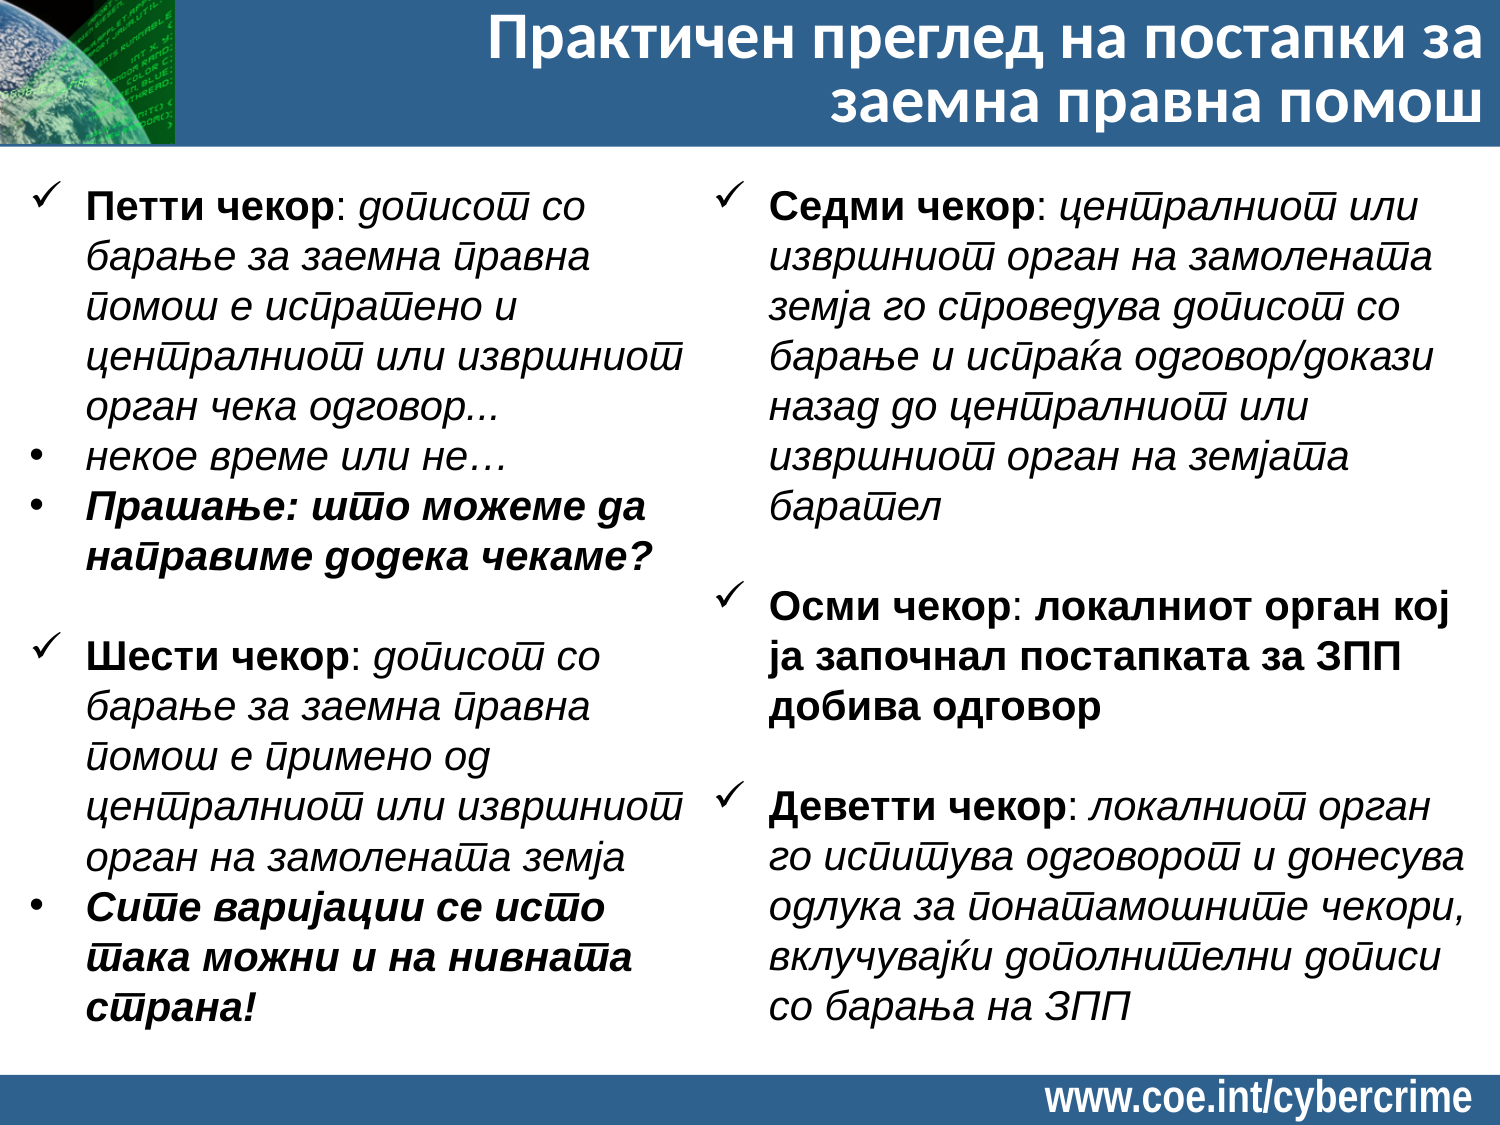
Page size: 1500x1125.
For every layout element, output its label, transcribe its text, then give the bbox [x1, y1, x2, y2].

text_box Седми чекор: централниот или извршниот орган на замолената земја го спроведува дописот со барање и испраќа одговор/докази назад до централниот или извршниот орган на земјата барател Осми чекор: локалниот орган кој ја започнал постапката за ЗПП добива одговор Деветти чекор: локалниот орган го испитува одговорот и донесува одлука за понатамошните чекори, вклучувајќи дополнителни дописи со барања на ЗПП [697, 171, 1500, 1037]
text_box Петти чекор: дописот со барање за заемна правна помош е испратено и централниот или извршниот орган чека одговор... некое време или не… Прашање: што можеме да направиме додека чекаме? Шести чекор: дописот со барање за заемна правна помош е примено од централниот или извршниот орган на замолената земја Сите варијации се исто така можни и на нивната страна! [14, 171, 697, 1037]
text_box www.coe.int/cybercrime [1030, 1059, 1500, 1125]
picture [0, 0, 175, 144]
text_box Практичен преглед на постапки за заемна правна помош [177, 0, 1500, 149]
text_box [0, 1073, 1030, 1125]
